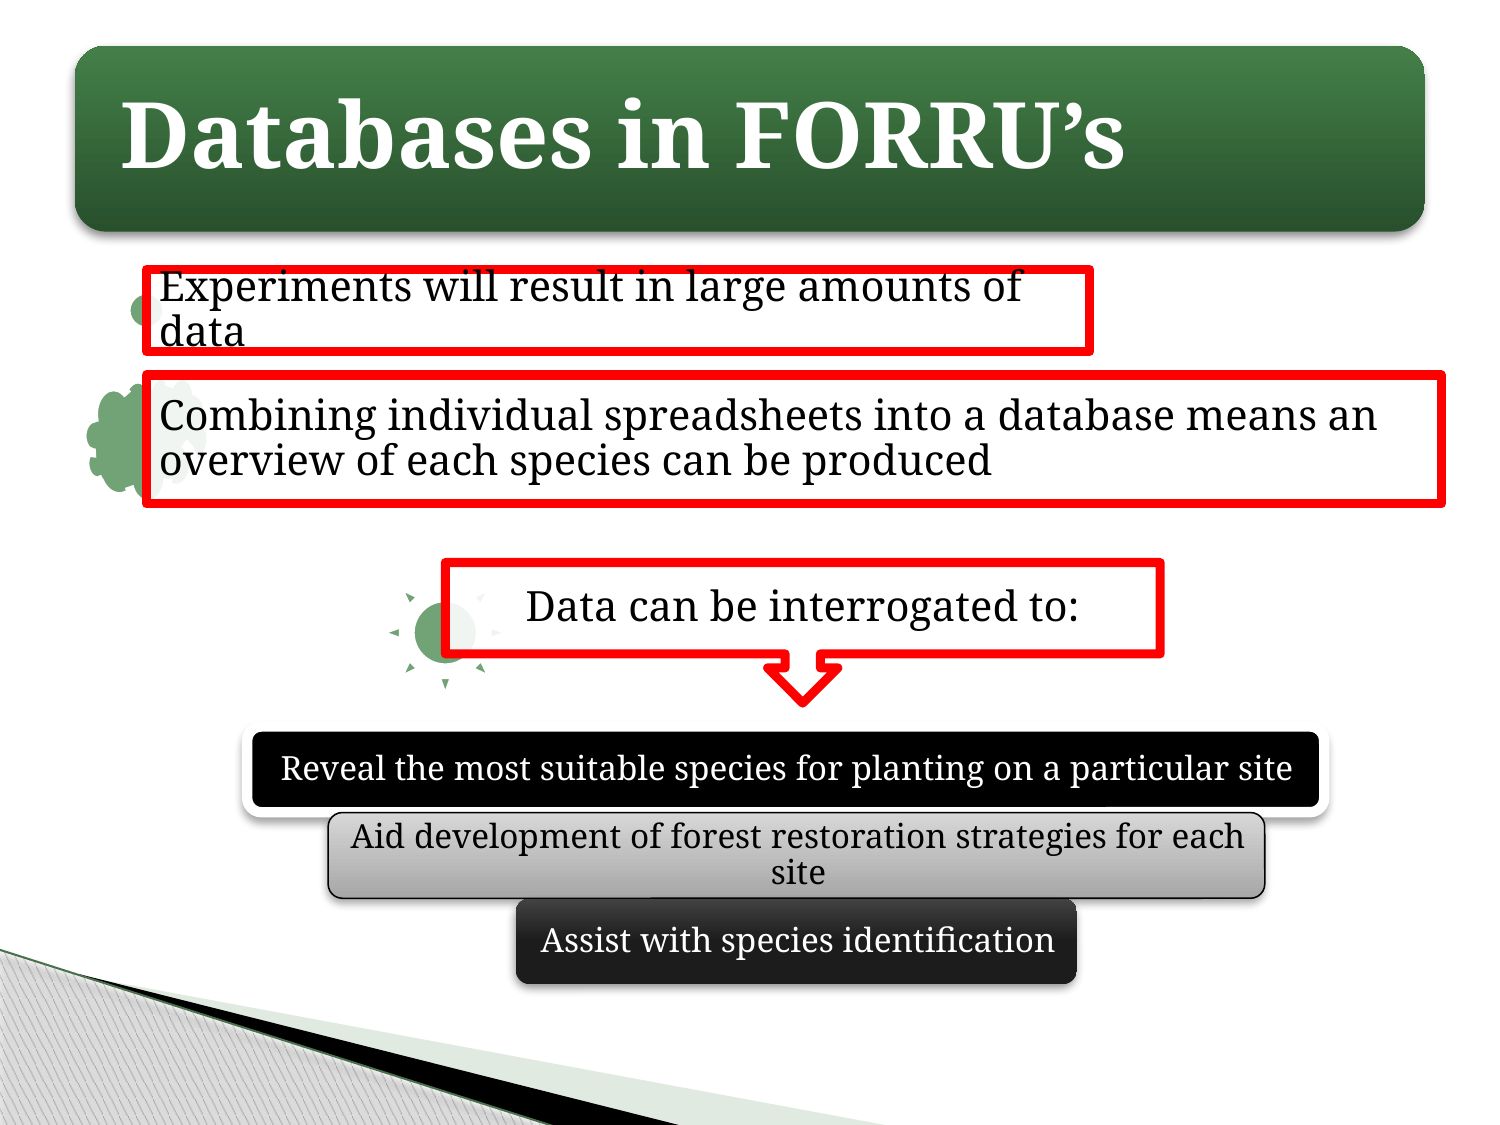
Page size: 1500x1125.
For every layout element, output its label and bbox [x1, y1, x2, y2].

text_box [245, 726, 1325, 985]
text_box [105, 269, 1091, 352]
text_box [74, 44, 1426, 233]
text_box [81, 374, 1442, 505]
text_box [374, 562, 1161, 704]
